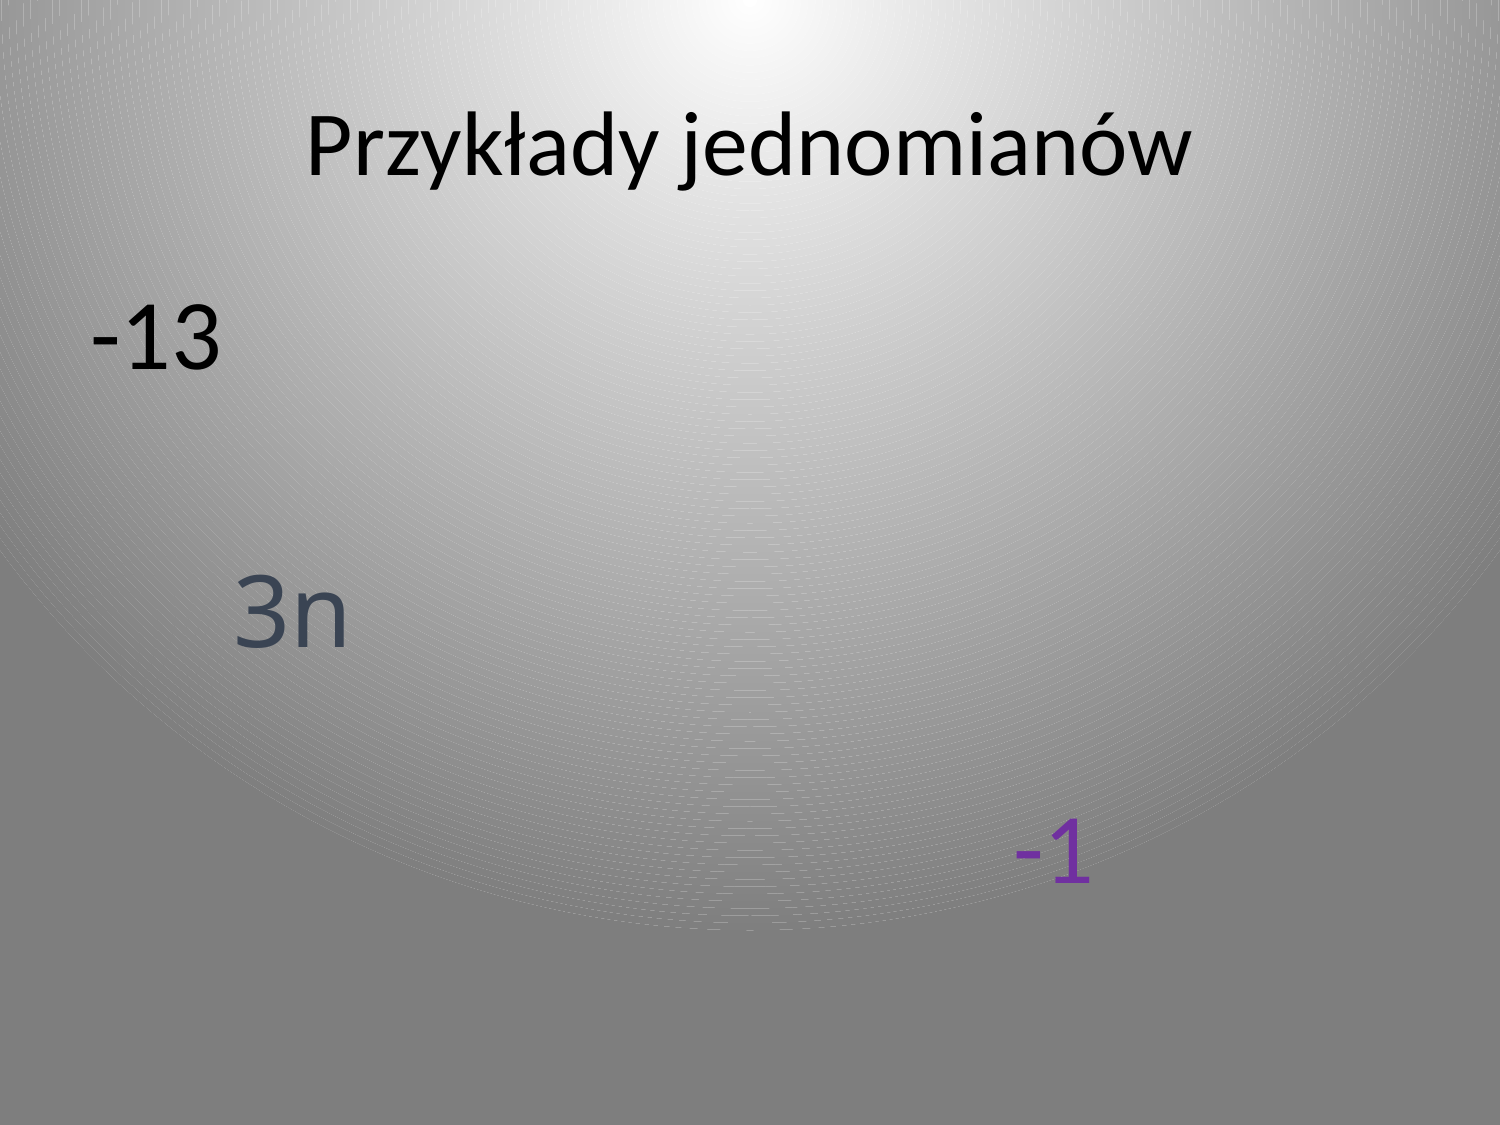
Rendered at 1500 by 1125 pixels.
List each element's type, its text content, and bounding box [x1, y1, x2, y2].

text_box 3n [218, 540, 492, 734]
title Przykłady jednomianów [75, 45, 1425, 233]
list -13 [75, 262, 349, 457]
text_box -1 [998, 775, 1272, 970]
